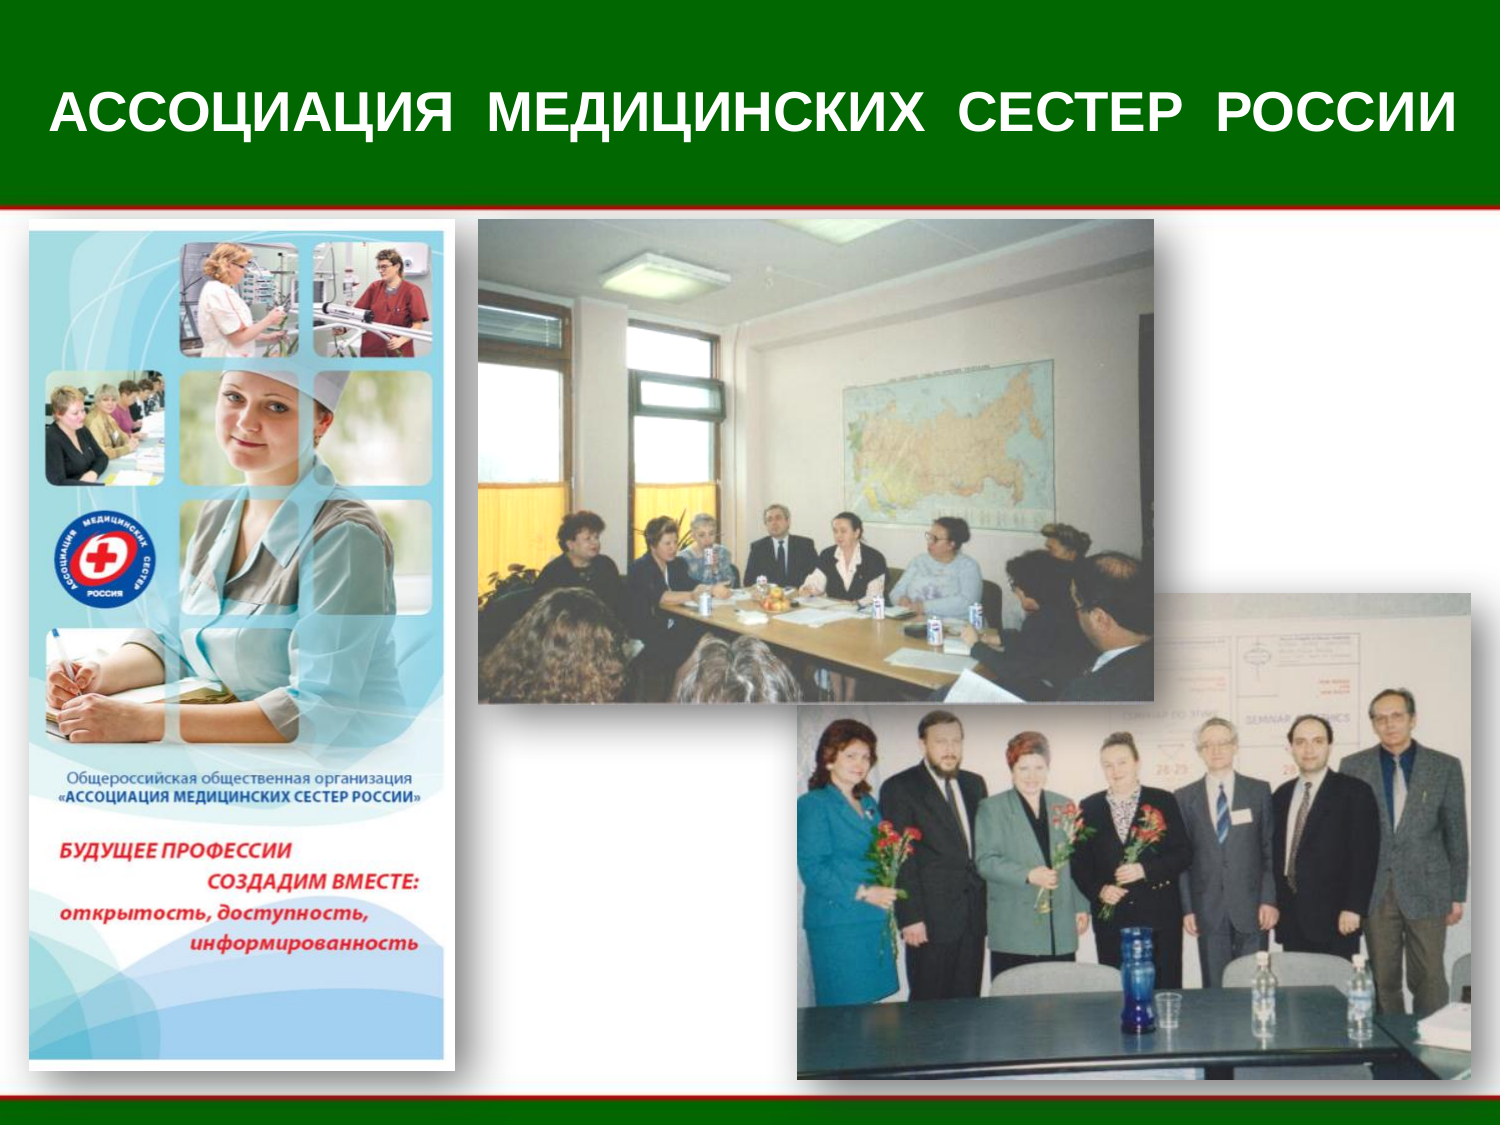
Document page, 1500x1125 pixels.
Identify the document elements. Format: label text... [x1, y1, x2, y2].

picture [0, 0, 1500, 1125]
text_box АССОЦИАЦИЯ МЕДИЦИНСКИХ СЕСТЕР РОССИИ [5, 54, 1500, 151]
